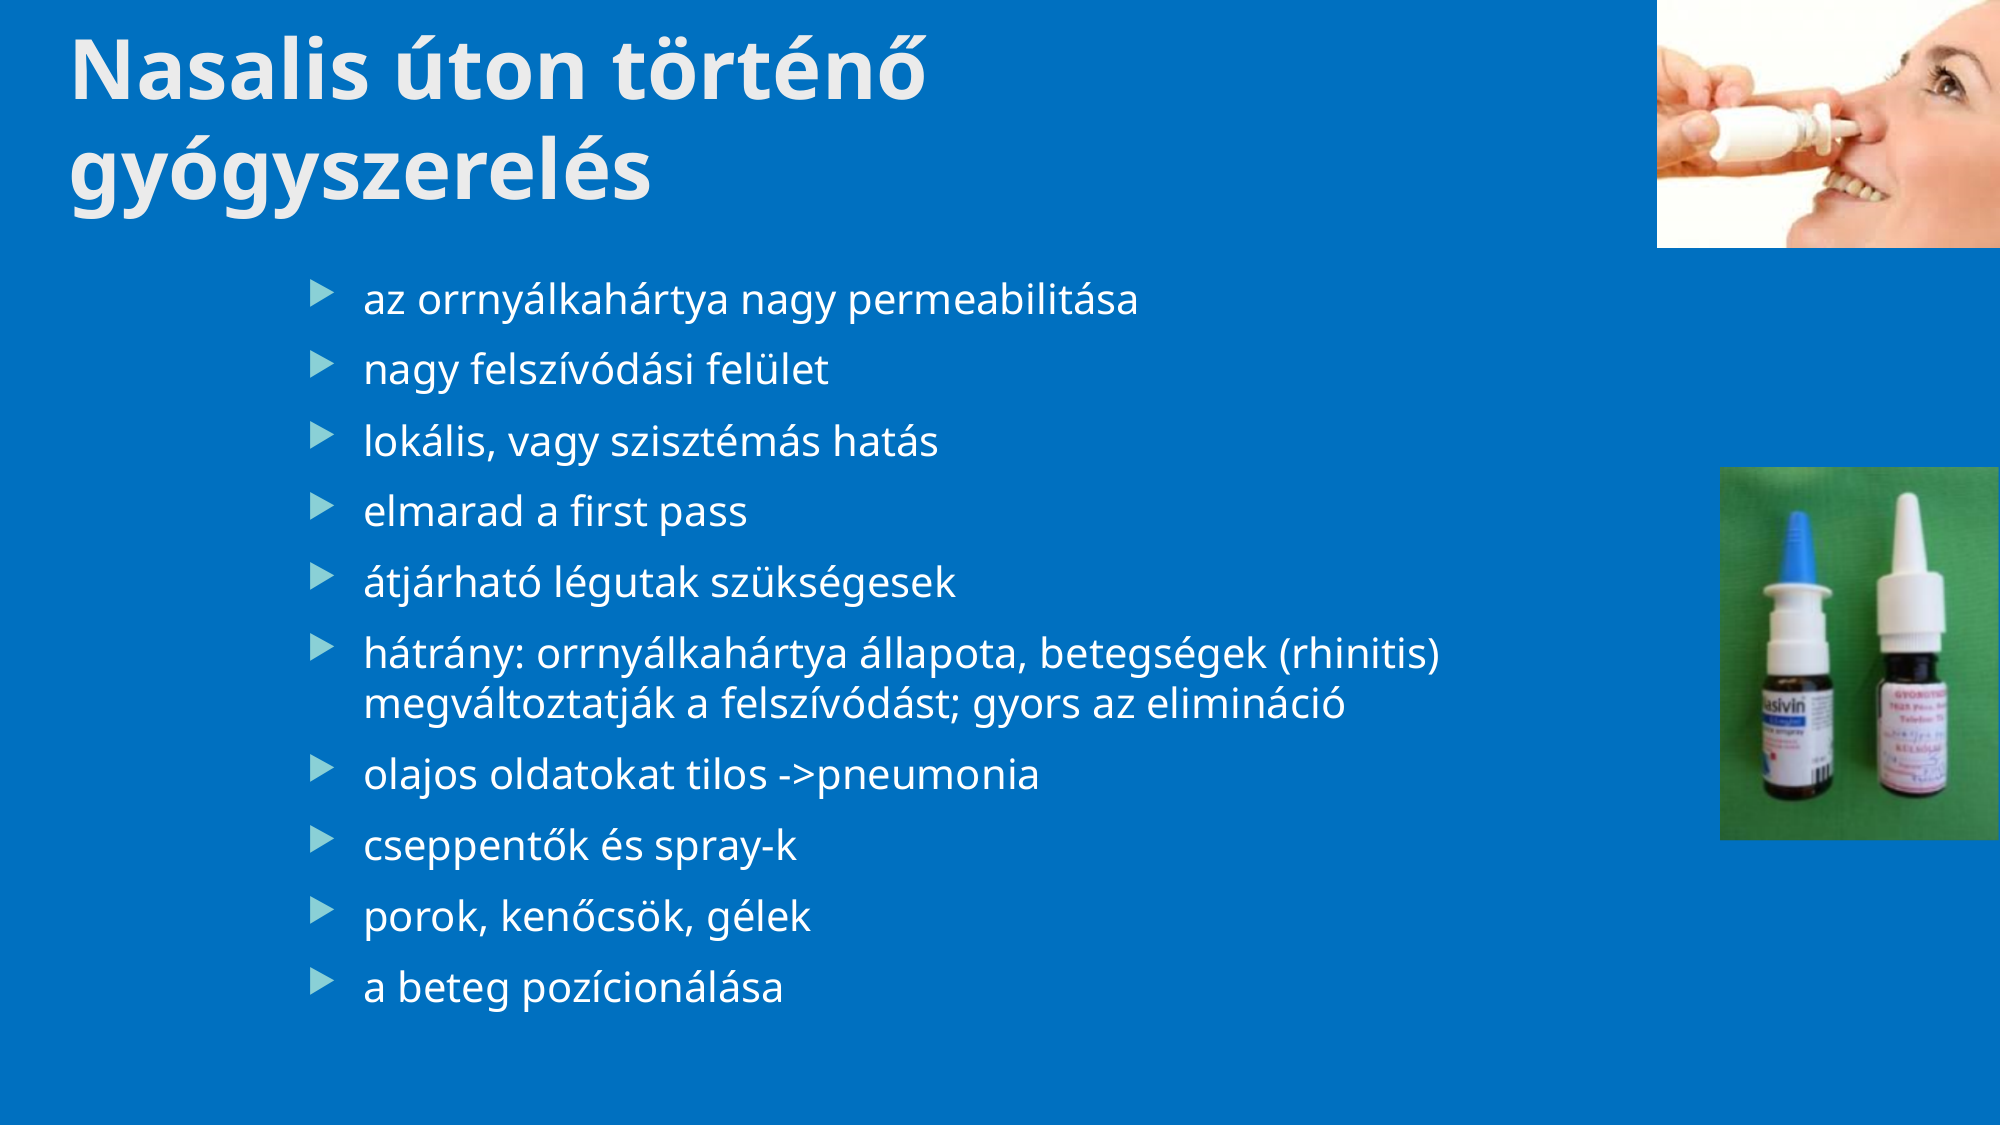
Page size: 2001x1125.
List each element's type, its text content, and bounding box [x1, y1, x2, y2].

list az orrnyálkahártya nagy permeabilitása nagy felszívódási felület lokális, vagy szisztémás hatás elmarad a first pass átjárható légutak szükségesek hátrány: orrnyálkahártya állapota, betegségek (rhinitis) megváltoztatják a felszívódást; gyors az elimináció olajos oldatokat tilos ->pneumonia cseppentők és spray-k porok, kenőcsök, gélek a beteg pozícionálása [292, 264, 1643, 1125]
picture [1720, 467, 2000, 841]
picture [1657, 0, 2000, 248]
title Nasalis úton történő gyógyszerelés [53, 8, 1404, 197]
